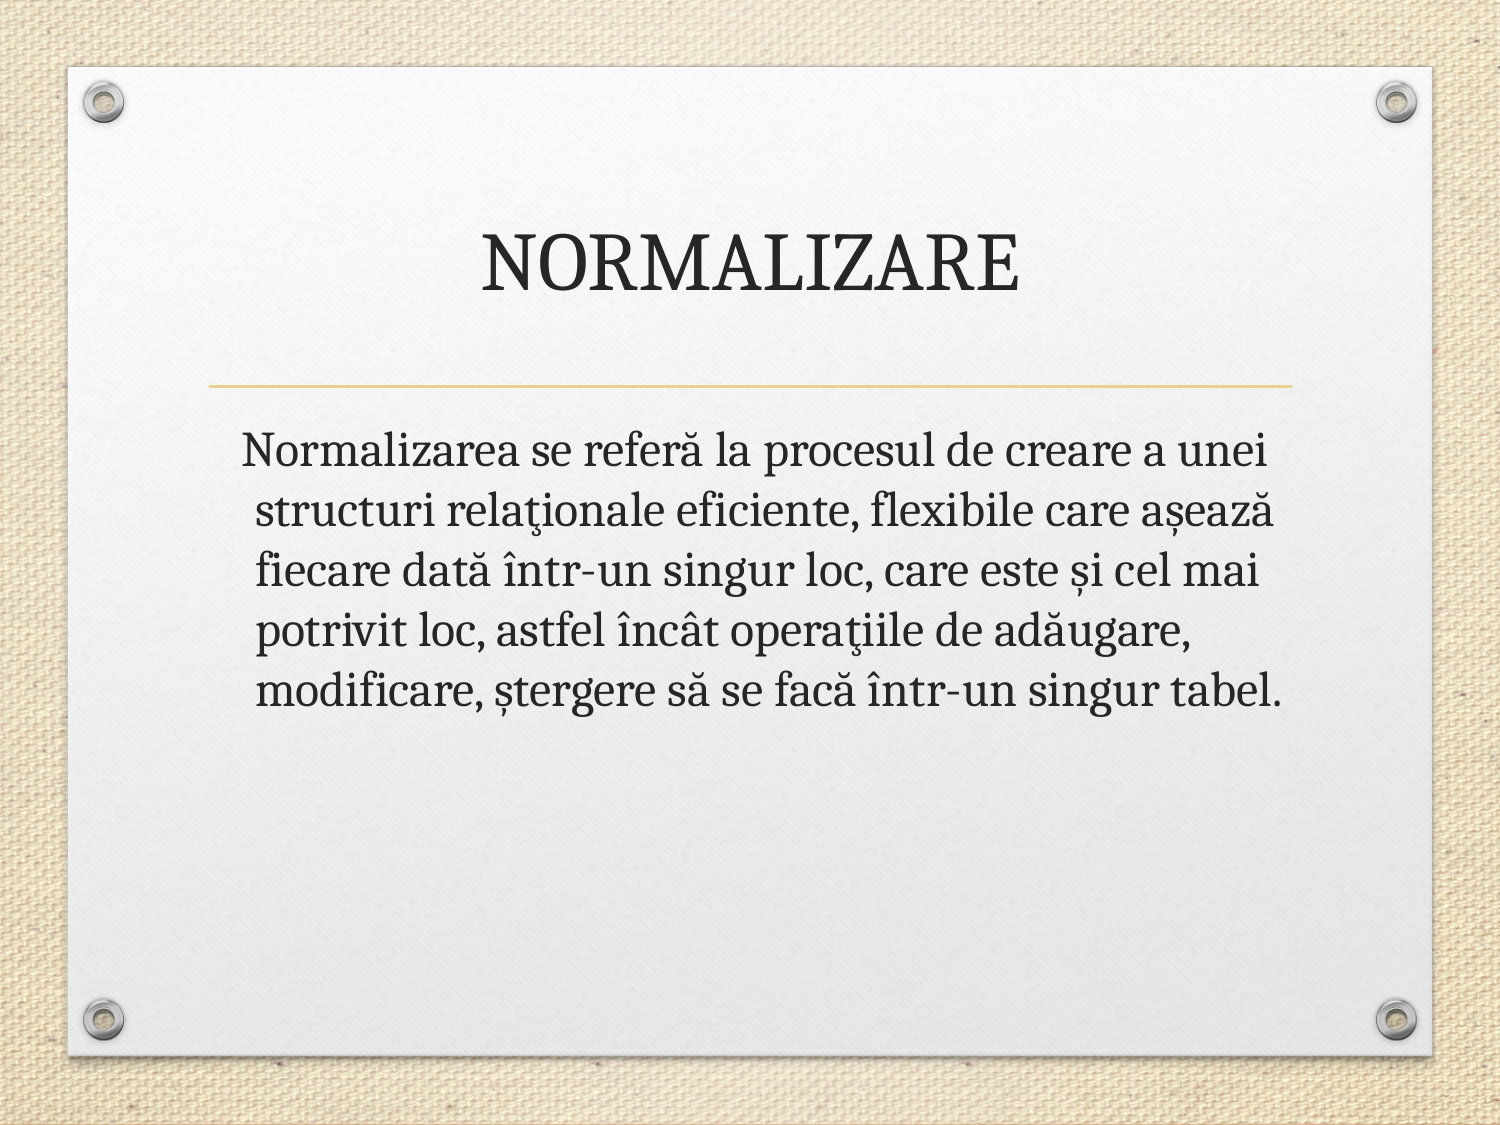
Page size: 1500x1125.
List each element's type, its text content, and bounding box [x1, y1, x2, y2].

list Normalizarea se referă la procesul de creare a unei structuri relaţionale eficiente, flexibile care aşează fiecare dată într-un singur loc, care este şi cel mai potrivit loc, astfel încât operaţiile de adăugare, modificare, ştergere să se facă într-un singur tabel. [193, 408, 1309, 974]
title NORMALIZARE [193, 150, 1309, 365]
picture [0, 0, 1500, 1125]
